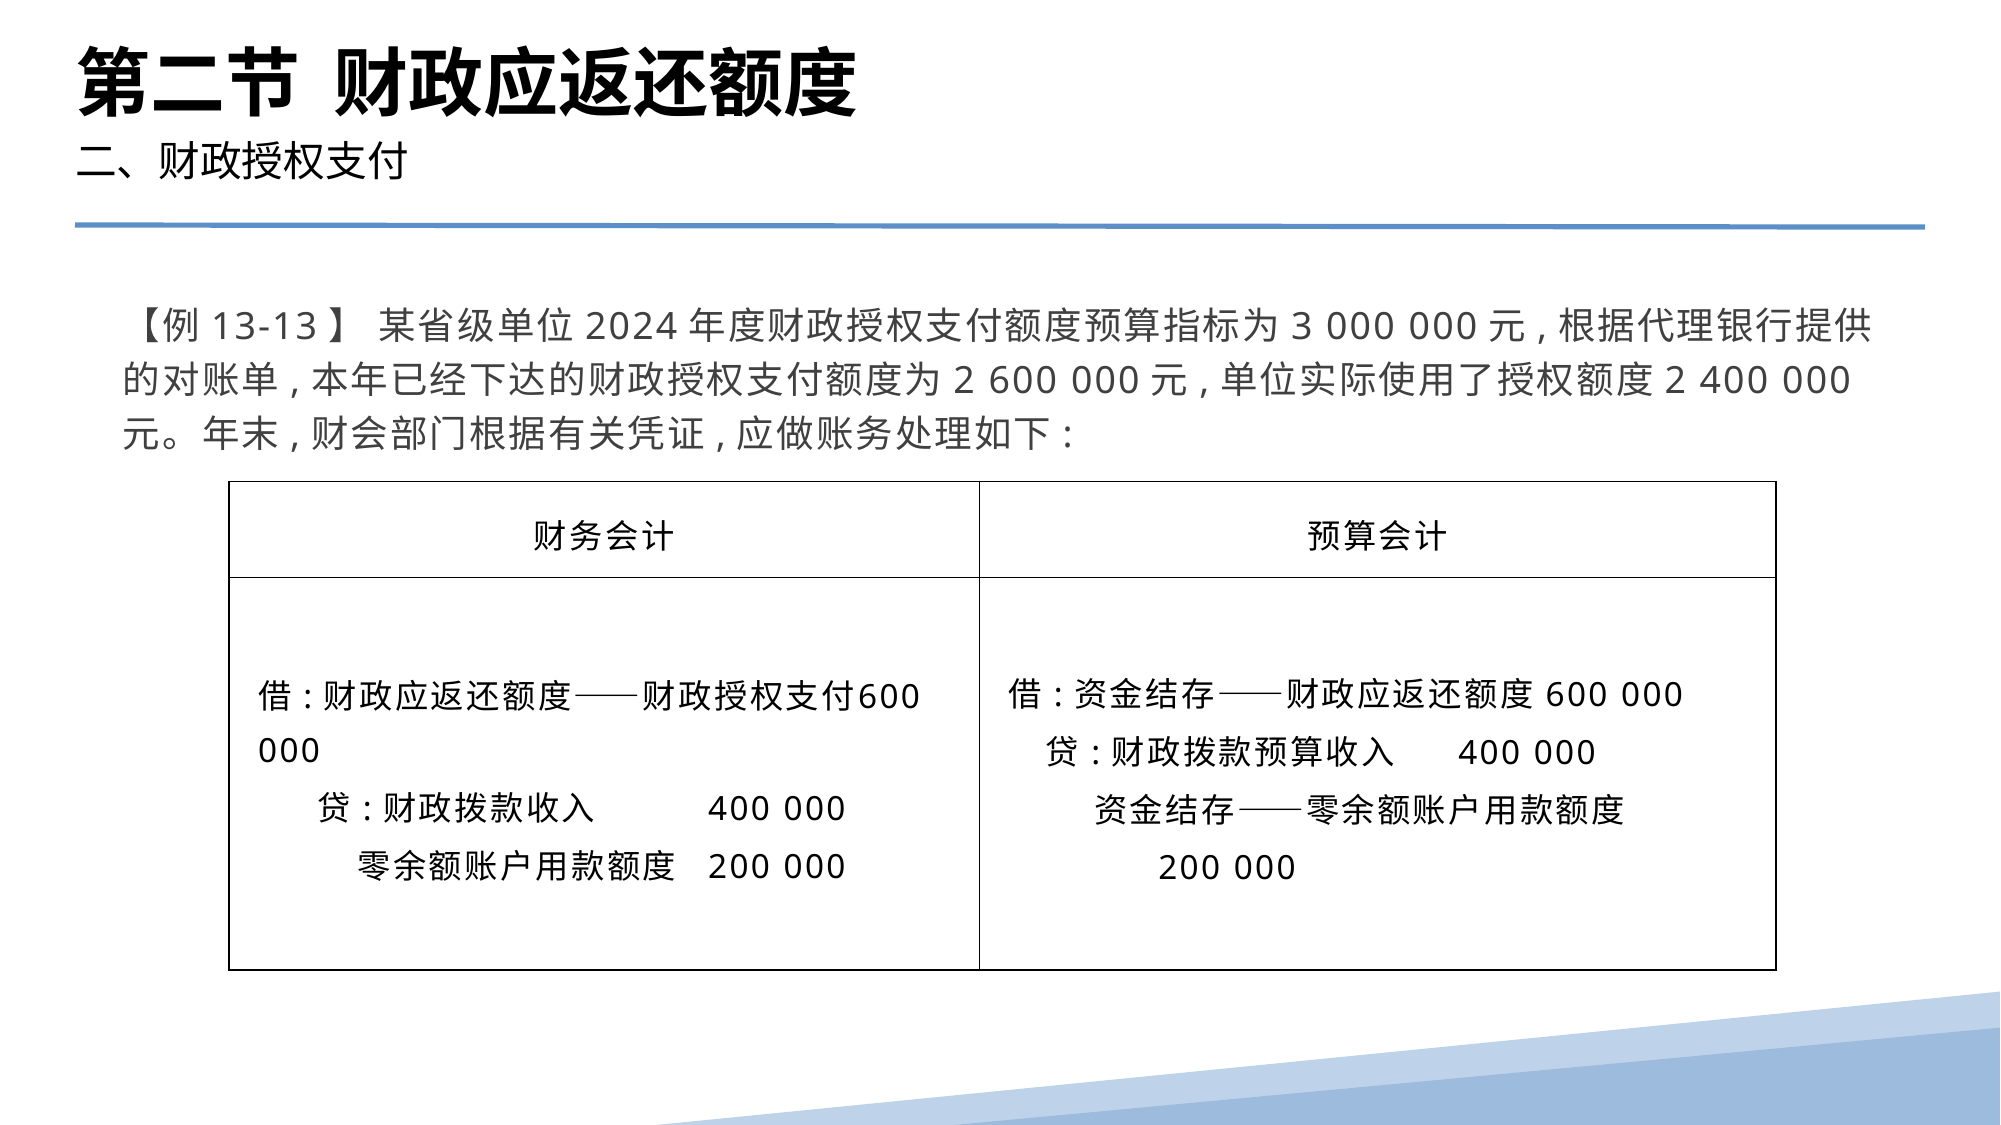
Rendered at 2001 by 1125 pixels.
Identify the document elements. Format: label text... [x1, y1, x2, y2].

text_box 【例13-13】 某省级单位2024年度财政授权支付额度预算指标为3 000 000元,根据代理银行提供的对账单,本年已经下达的财政授权支付额度为2 600 000元,单位实际使用了授权额度2 400 000元。年末,财会部门根据有关凭证,应做账务处理如下: [112, 228, 1911, 520]
table_cell 借:财政应返还额度——财政授权支付 600 000 贷:财政拨款收入 400 000 零余额账户用款额度 200 000 [230, 578, 979, 969]
table_cell 借:资金结存——财政应返还额度600 000 贷:财政拨款预算收入 400 000 资金结存——零余额账户用款额度 200 000 [980, 578, 1775, 969]
text_box 二、财政授权支付 [75, 124, 1925, 200]
table_header 财务会计 [230, 482, 979, 577]
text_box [656, 991, 2000, 1125]
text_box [74, 224, 1925, 228]
text_box 第二节 财政应返还额度 [75, 24, 1925, 124]
table_header 预算会计 [980, 482, 1775, 577]
